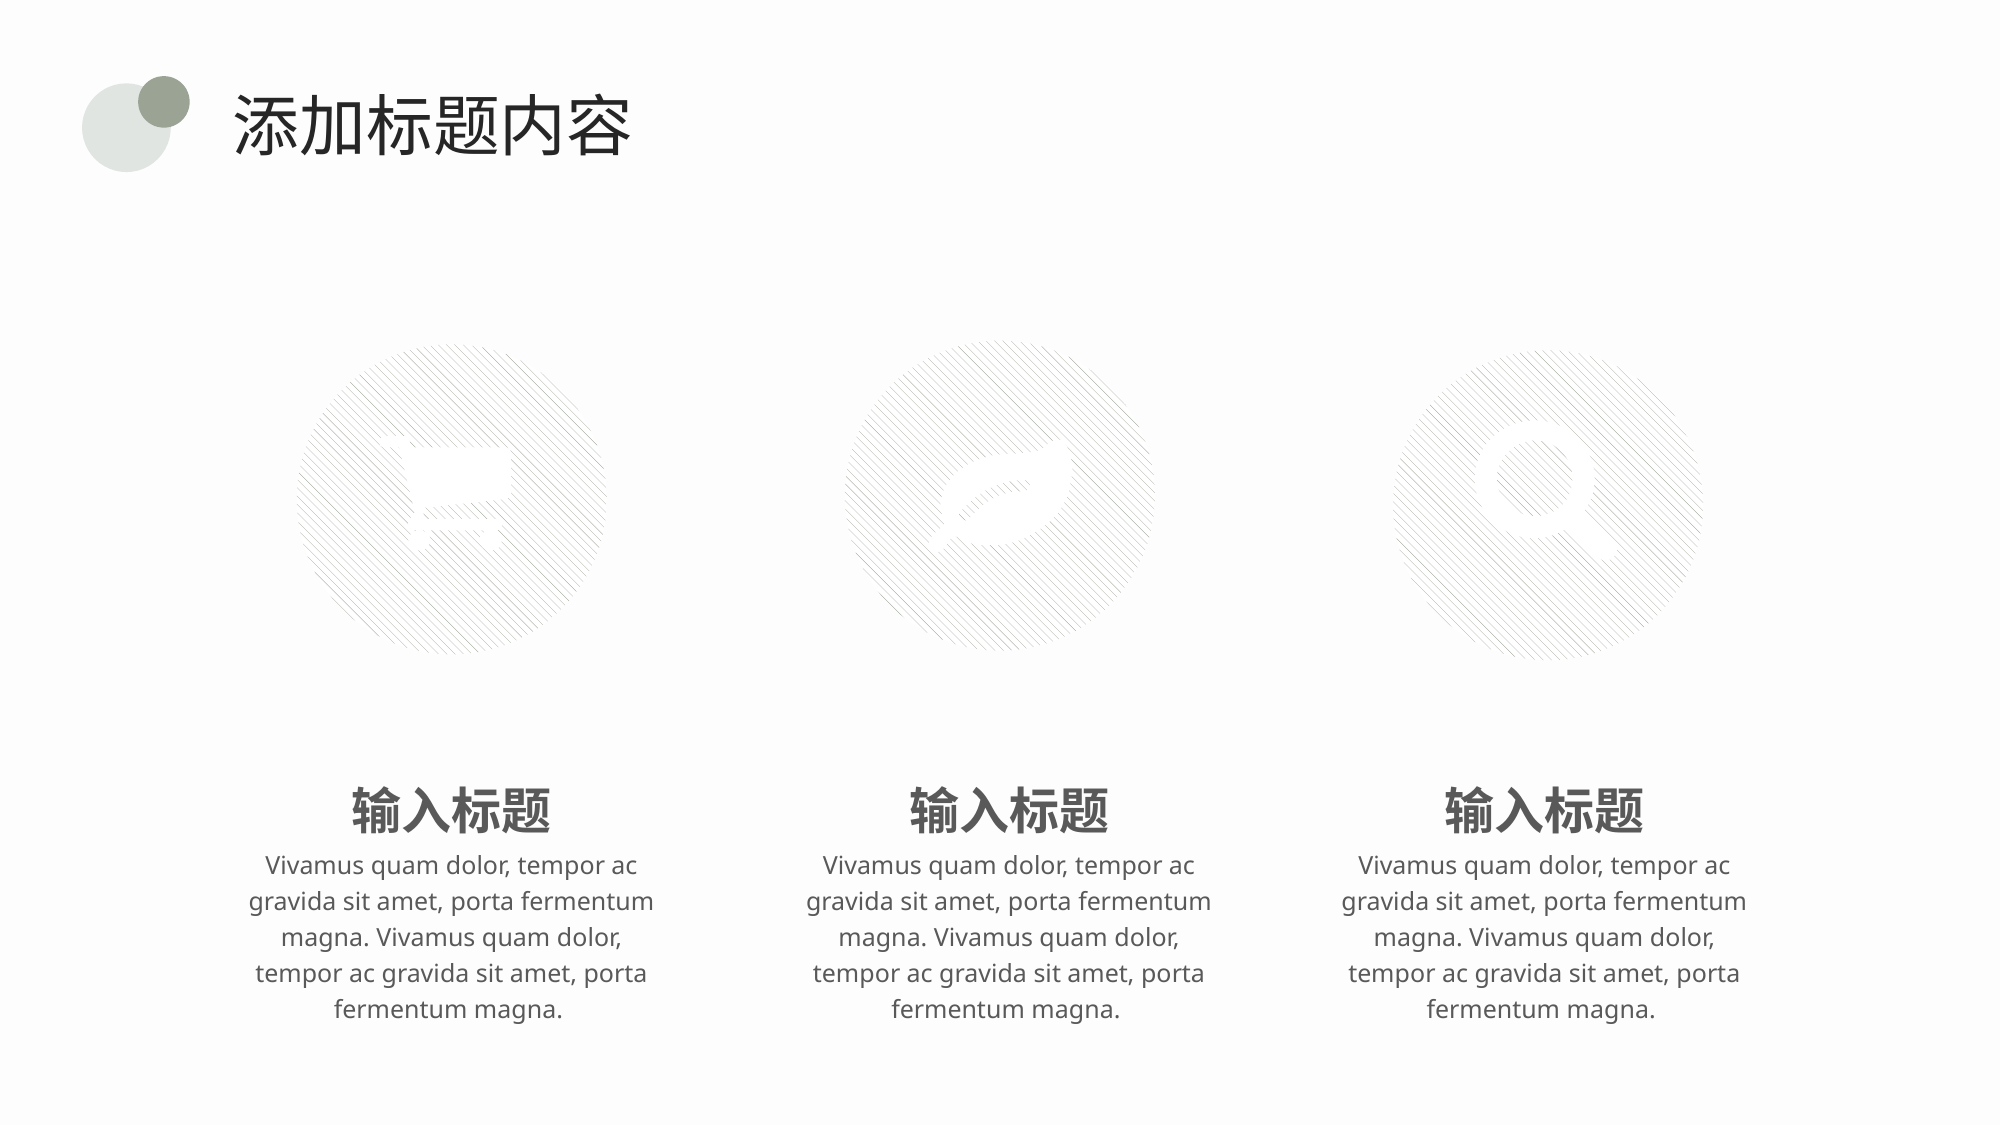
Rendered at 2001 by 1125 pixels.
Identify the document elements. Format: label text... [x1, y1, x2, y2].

text_box [929, 439, 1073, 552]
text_box Vivamus quam dolor, tempor ac gravida sit amet, porta fermentum magna. Vivamus quam dolor, tempor ac gravida sit amet, porta fermentum magna. [226, 836, 678, 1031]
text_box [1474, 420, 1617, 561]
text_box [379, 436, 512, 551]
text_box 添加标题内容 [218, 76, 649, 171]
text_box [295, 343, 608, 656]
text_box 输入标题 [783, 759, 1235, 836]
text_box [81, 76, 190, 172]
text_box 输入标题 [226, 759, 678, 836]
text_box Vivamus quam dolor, tempor ac gravida sit amet, porta fermentum magna. Vivamus quam dolor, tempor ac gravida sit amet, porta fermentum magna. [1319, 836, 1771, 1031]
text_box 输入标题 [1319, 759, 1771, 836]
text_box [843, 339, 1156, 652]
text_box [1392, 349, 1705, 662]
text_box Vivamus quam dolor, tempor ac gravida sit amet, porta fermentum magna. Vivamus quam dolor, tempor ac gravida sit amet, porta fermentum magna. [783, 836, 1235, 1031]
